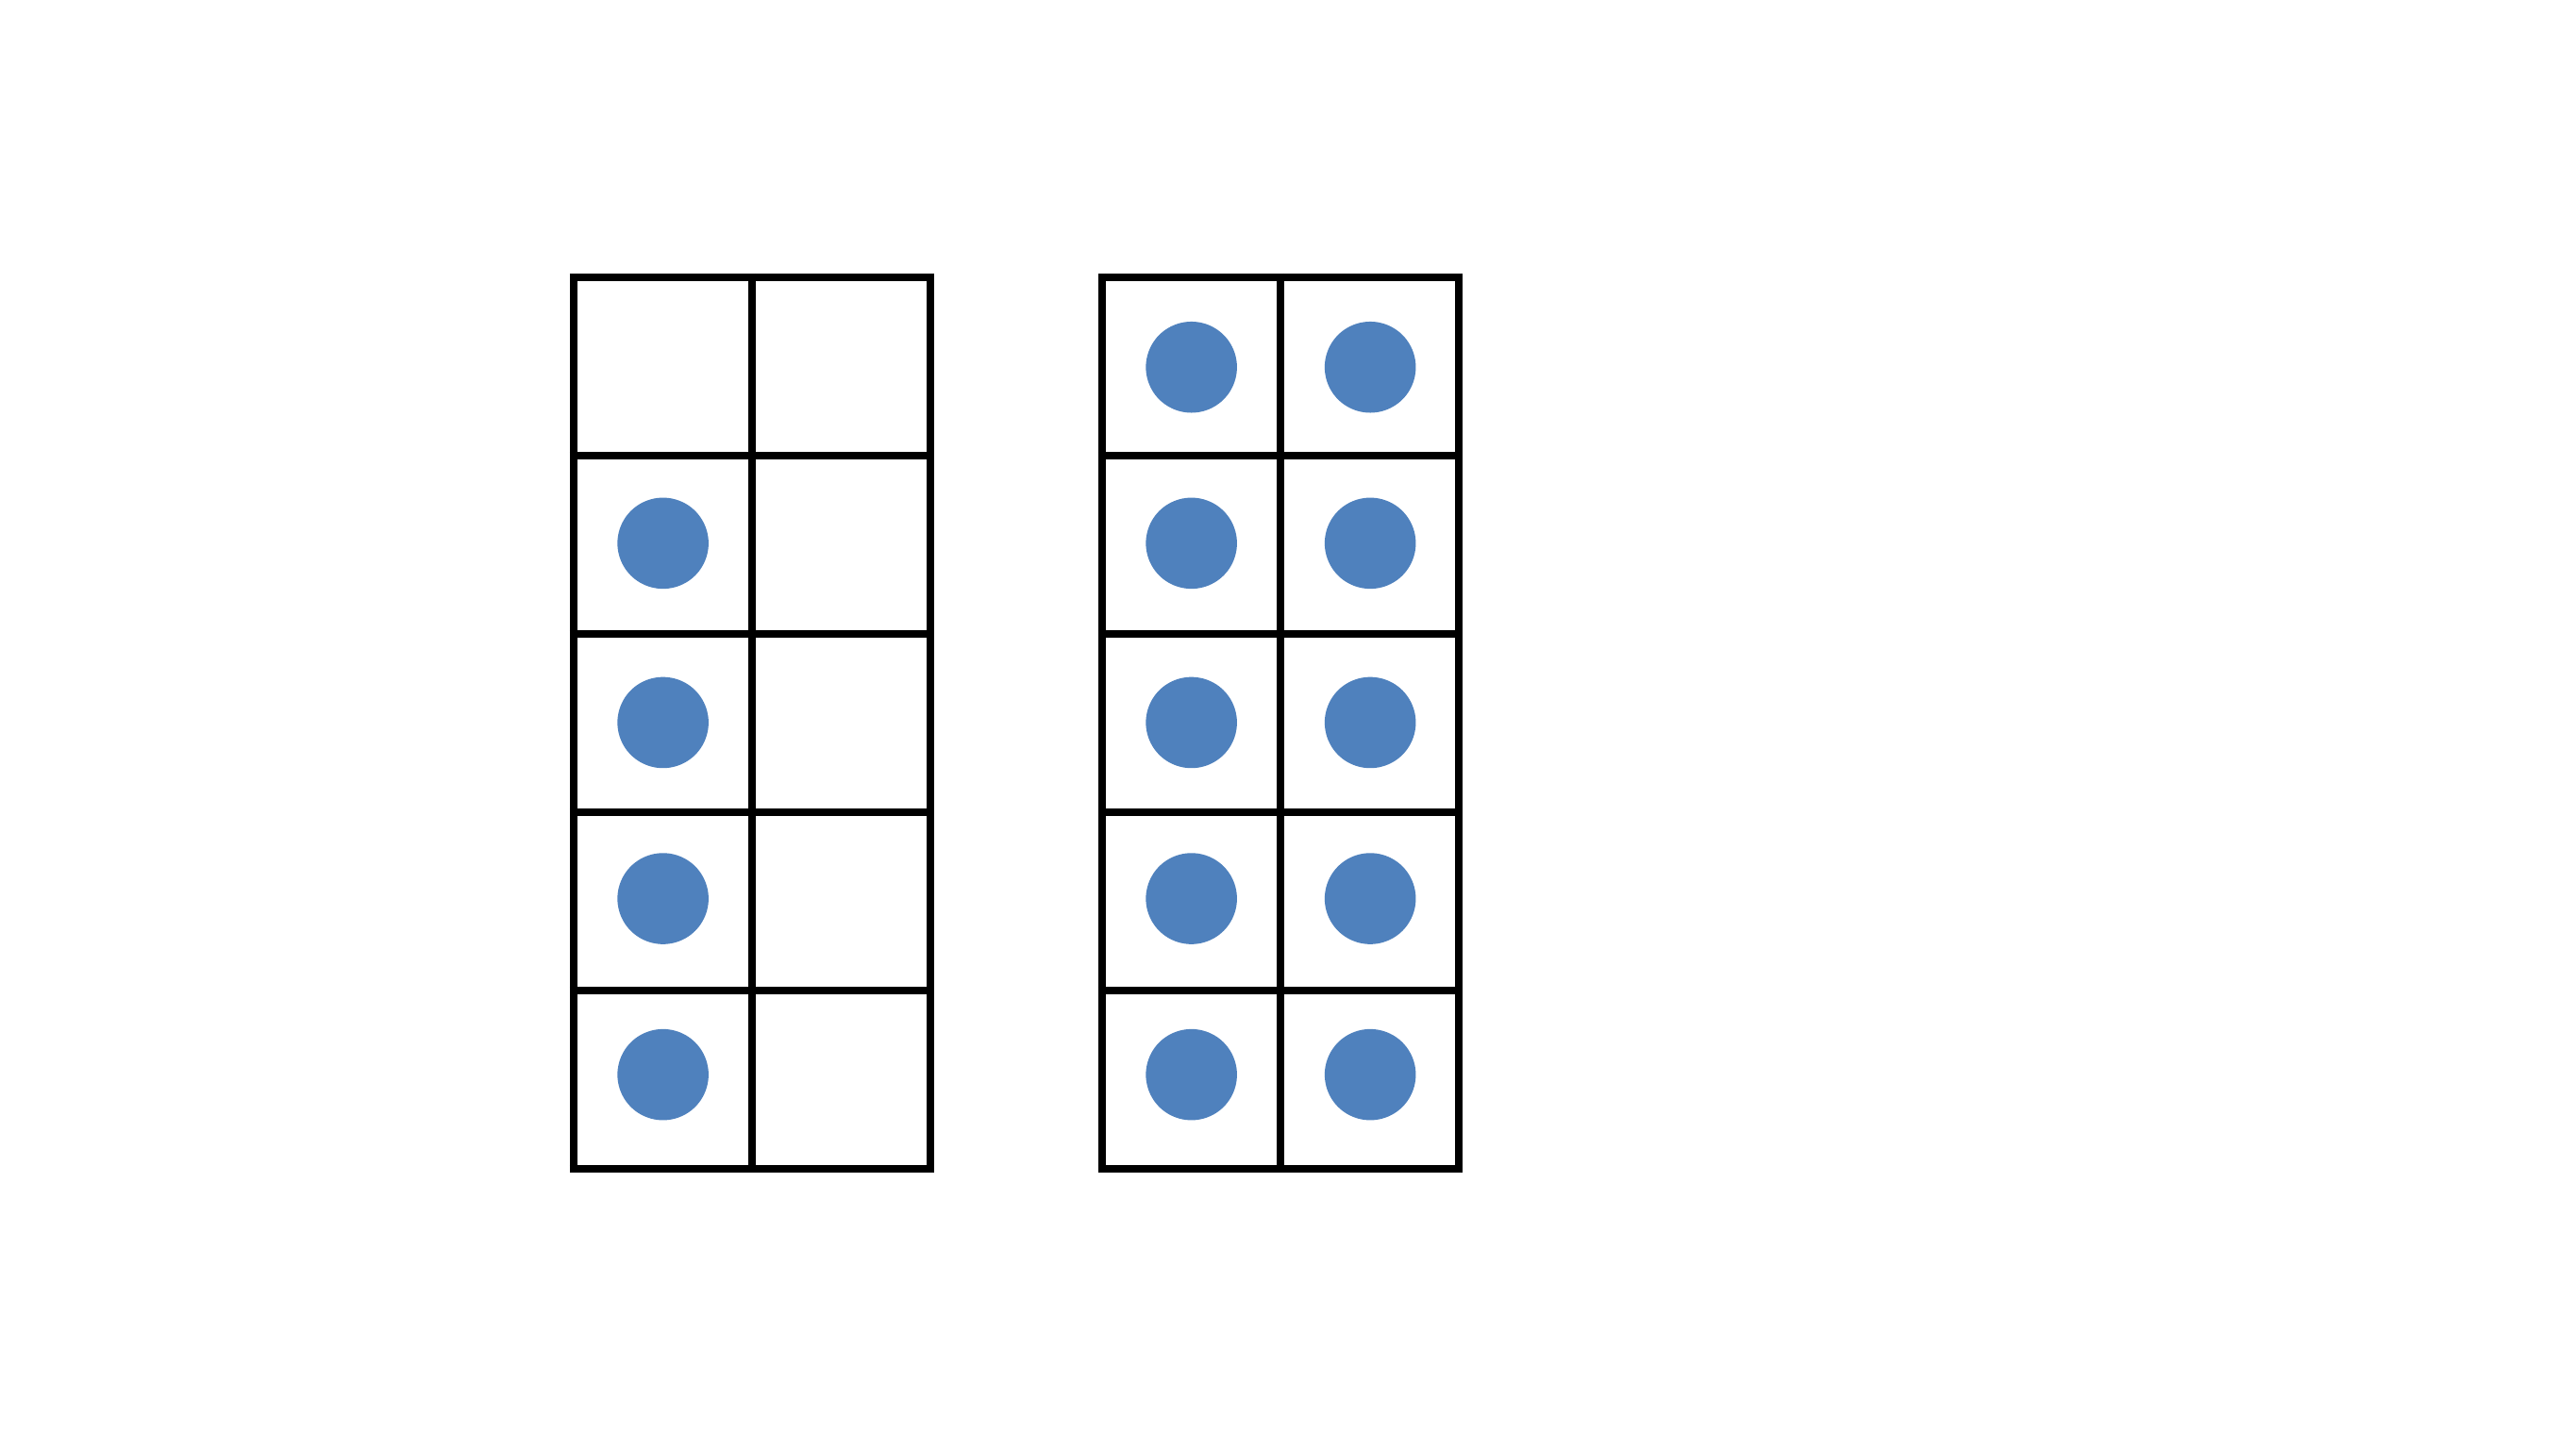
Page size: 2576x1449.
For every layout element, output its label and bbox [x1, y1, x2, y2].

text_box [618, 1029, 708, 1120]
table_cell [1106, 638, 1277, 808]
table_cell [1106, 994, 1277, 1165]
text_box [1325, 322, 1415, 412]
table_cell [1284, 459, 1455, 630]
table_header [577, 281, 748, 452]
text_box [1146, 1029, 1236, 1120]
table_cell [1284, 638, 1455, 808]
text_box [1146, 498, 1236, 589]
table_cell [577, 994, 748, 1165]
table_header [1106, 281, 1277, 452]
text_box [618, 854, 708, 943]
text_box [1325, 1029, 1415, 1120]
table_cell [756, 638, 927, 808]
table_cell [756, 459, 927, 630]
table_cell [1106, 816, 1277, 987]
text_box [618, 677, 708, 768]
table_header [1284, 281, 1455, 452]
text_box [1325, 854, 1415, 943]
text_box [618, 498, 708, 589]
text_box [1146, 677, 1236, 768]
table_header [756, 281, 927, 452]
text_box [1146, 854, 1236, 943]
table_cell [1284, 816, 1455, 987]
table_cell [756, 816, 927, 987]
table_cell [577, 638, 748, 808]
table_cell [577, 459, 748, 630]
table_cell [577, 816, 748, 987]
text_box [1325, 498, 1415, 589]
table_cell [1284, 994, 1455, 1165]
text_box [1325, 677, 1415, 768]
table_cell [756, 994, 927, 1165]
table_cell [1106, 459, 1277, 630]
text_box [1146, 322, 1236, 412]
